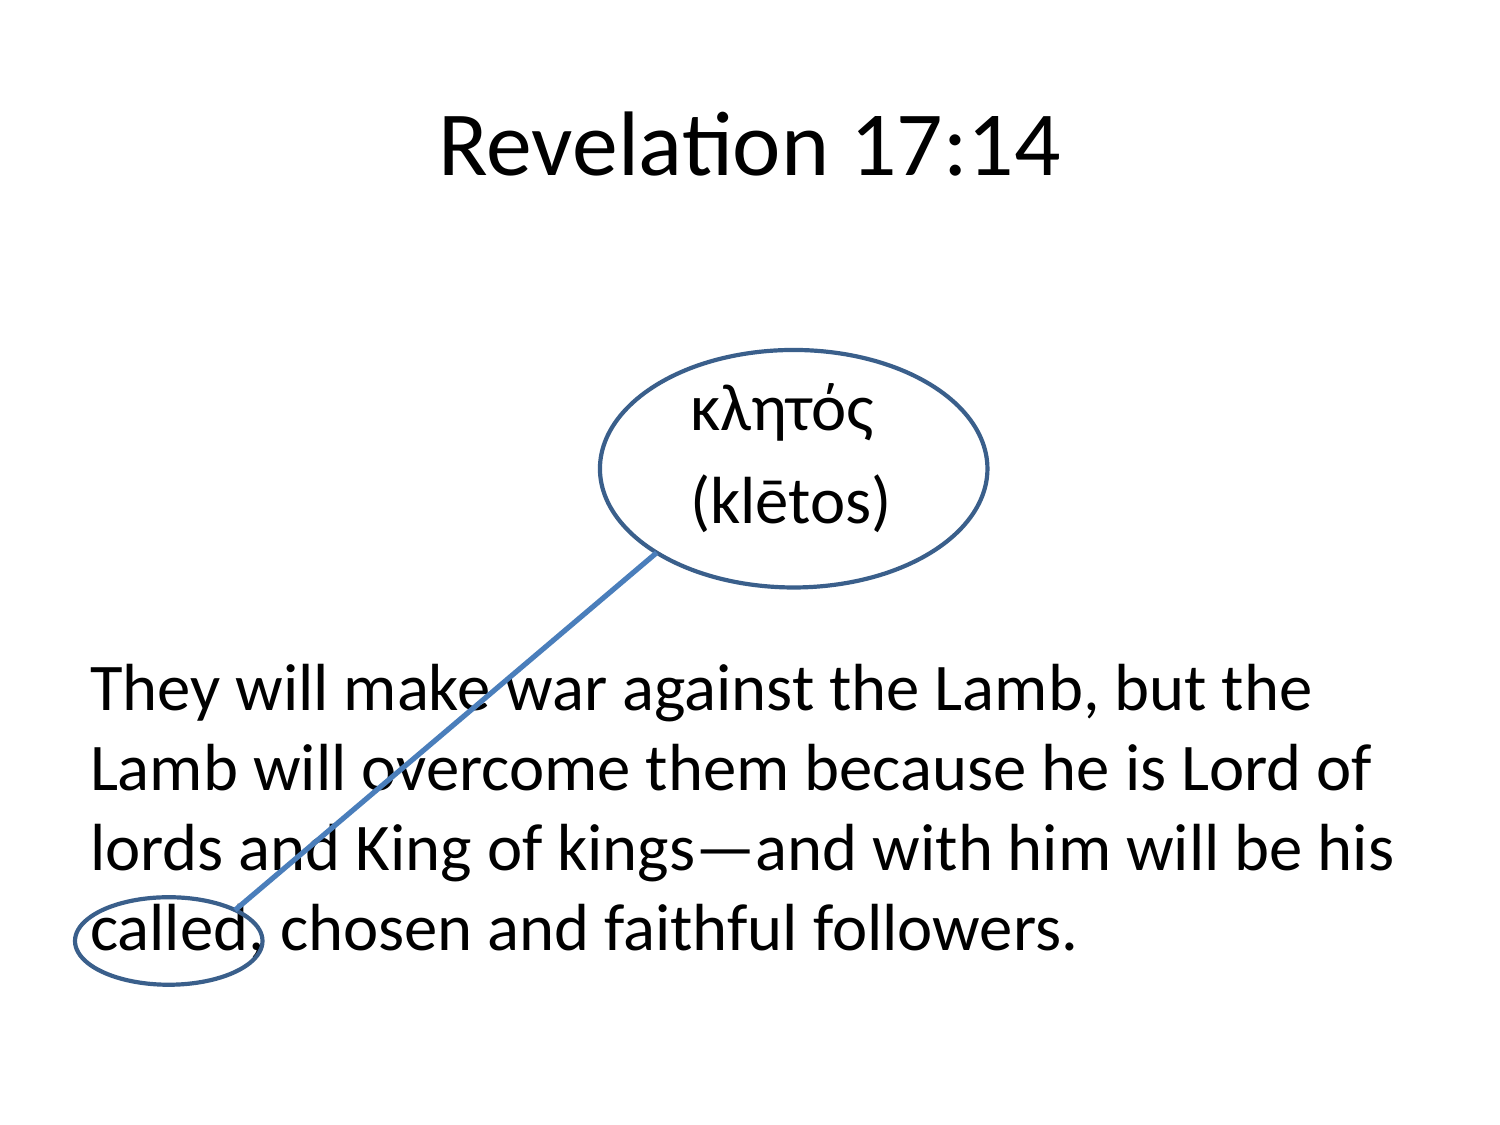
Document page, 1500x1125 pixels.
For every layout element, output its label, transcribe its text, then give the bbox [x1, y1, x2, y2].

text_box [234, 552, 657, 911]
title Revelation 17:14 [75, 45, 1425, 233]
text_box [597, 347, 990, 590]
list κλητός (klētos) They will make war against the Lamb, but the Lamb will overcome them because he is Lord of lords and King of kings—and with him will be his called, chosen and faithful followers. [75, 262, 1425, 1005]
text_box [72, 895, 265, 987]
